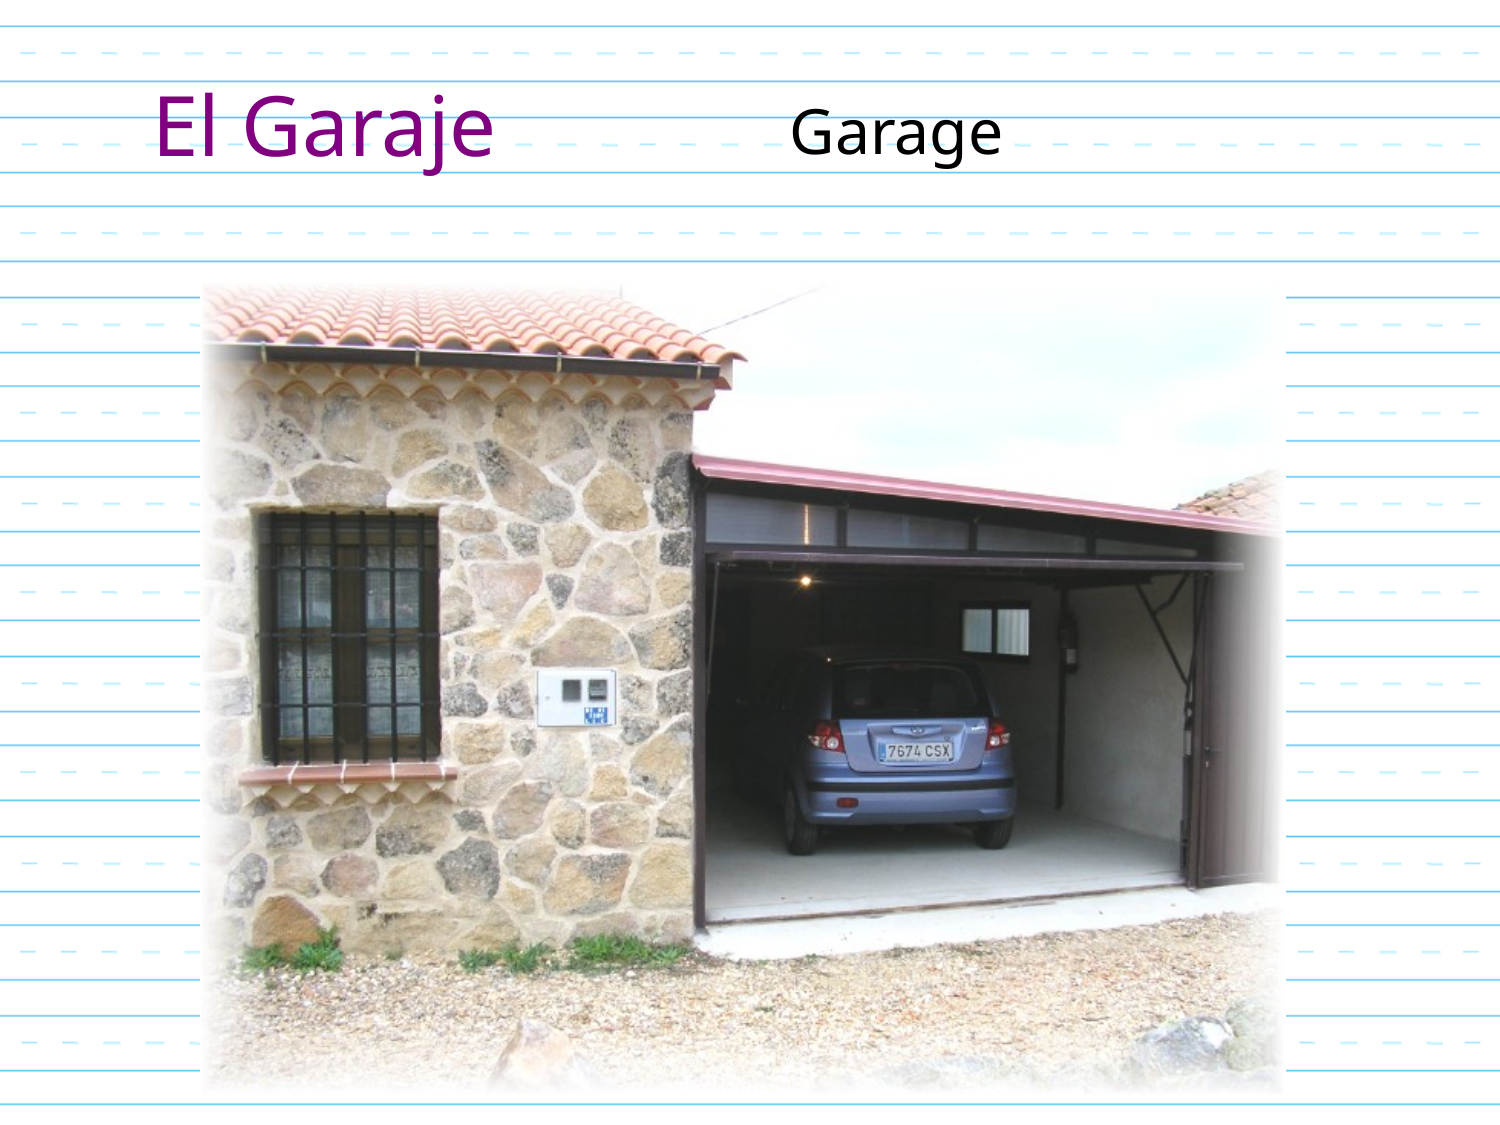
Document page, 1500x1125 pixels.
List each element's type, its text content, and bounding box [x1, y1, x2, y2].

text_box Garage [774, 84, 1175, 175]
title El Garaje [137, 87, 562, 159]
picture [0, 0, 1500, 1125]
